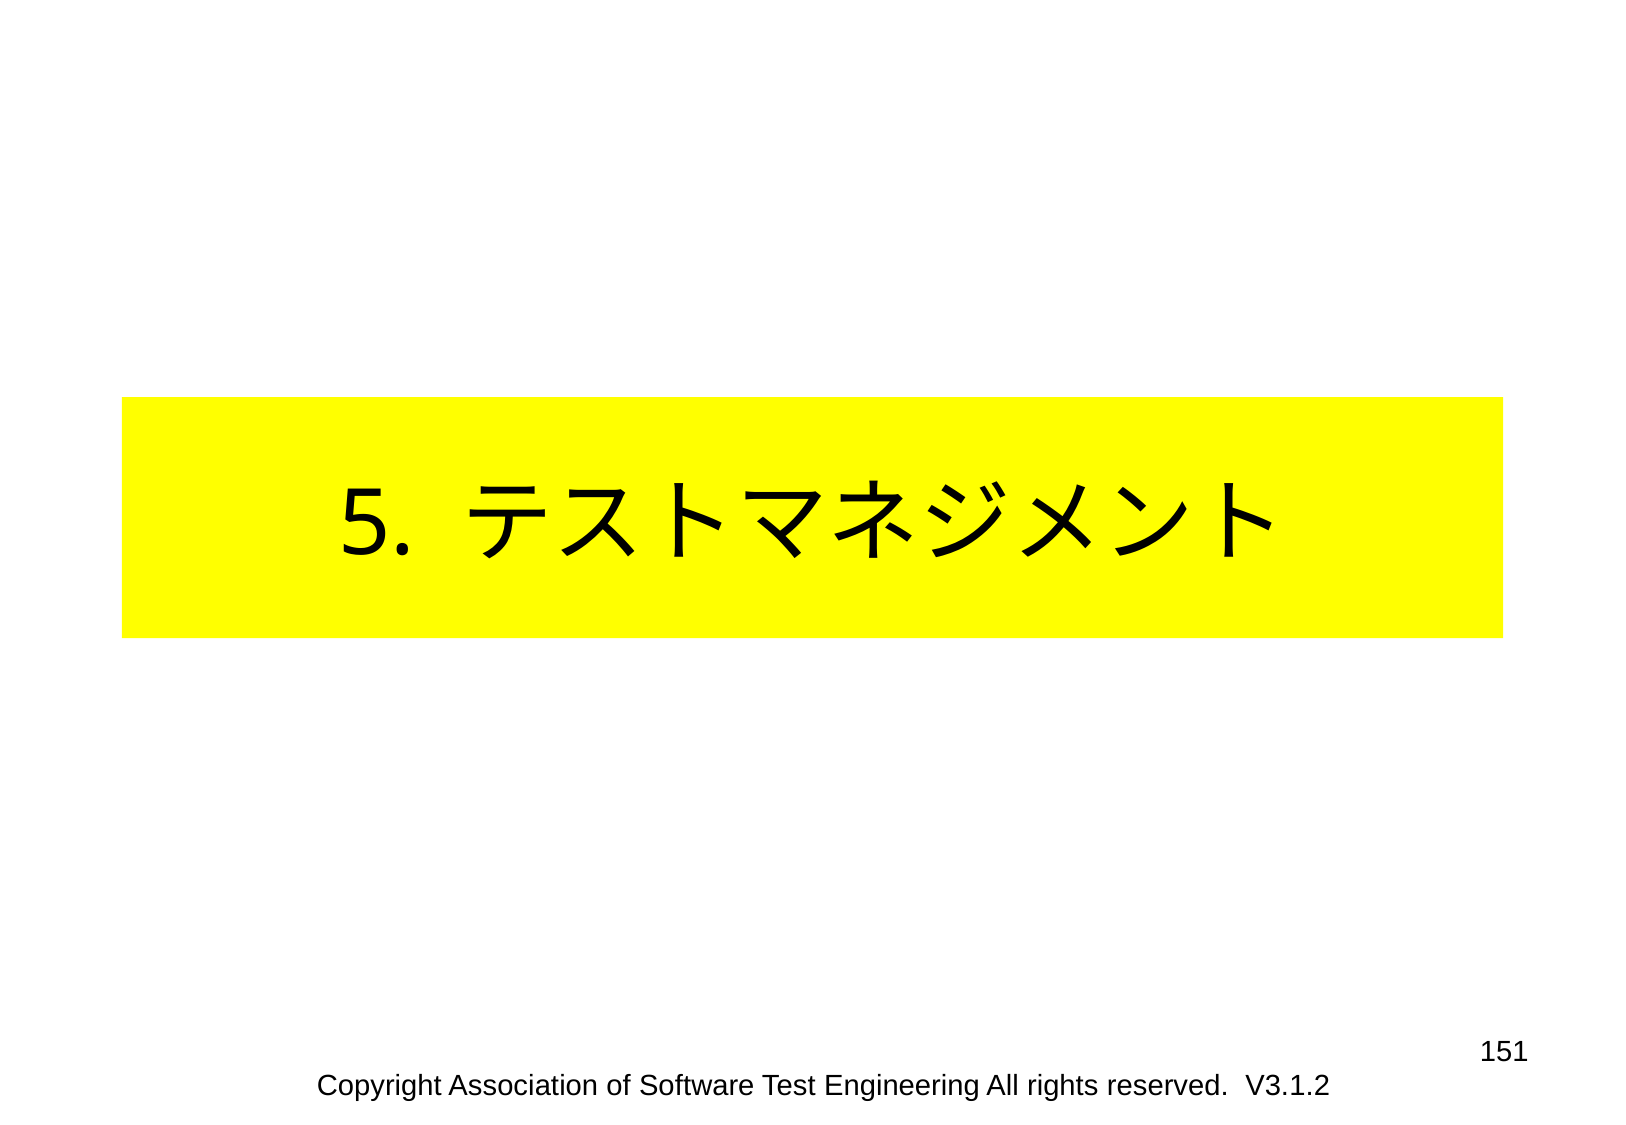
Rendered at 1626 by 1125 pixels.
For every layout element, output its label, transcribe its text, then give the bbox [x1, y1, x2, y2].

footer Copyright Association of Software Test Engineering All rights reserved. V3.1.2 [233, 1058, 1164, 1103]
text_box 5. テストマネジメント [121, 397, 1504, 639]
slide_number 151 [1164, 1024, 1544, 1103]
